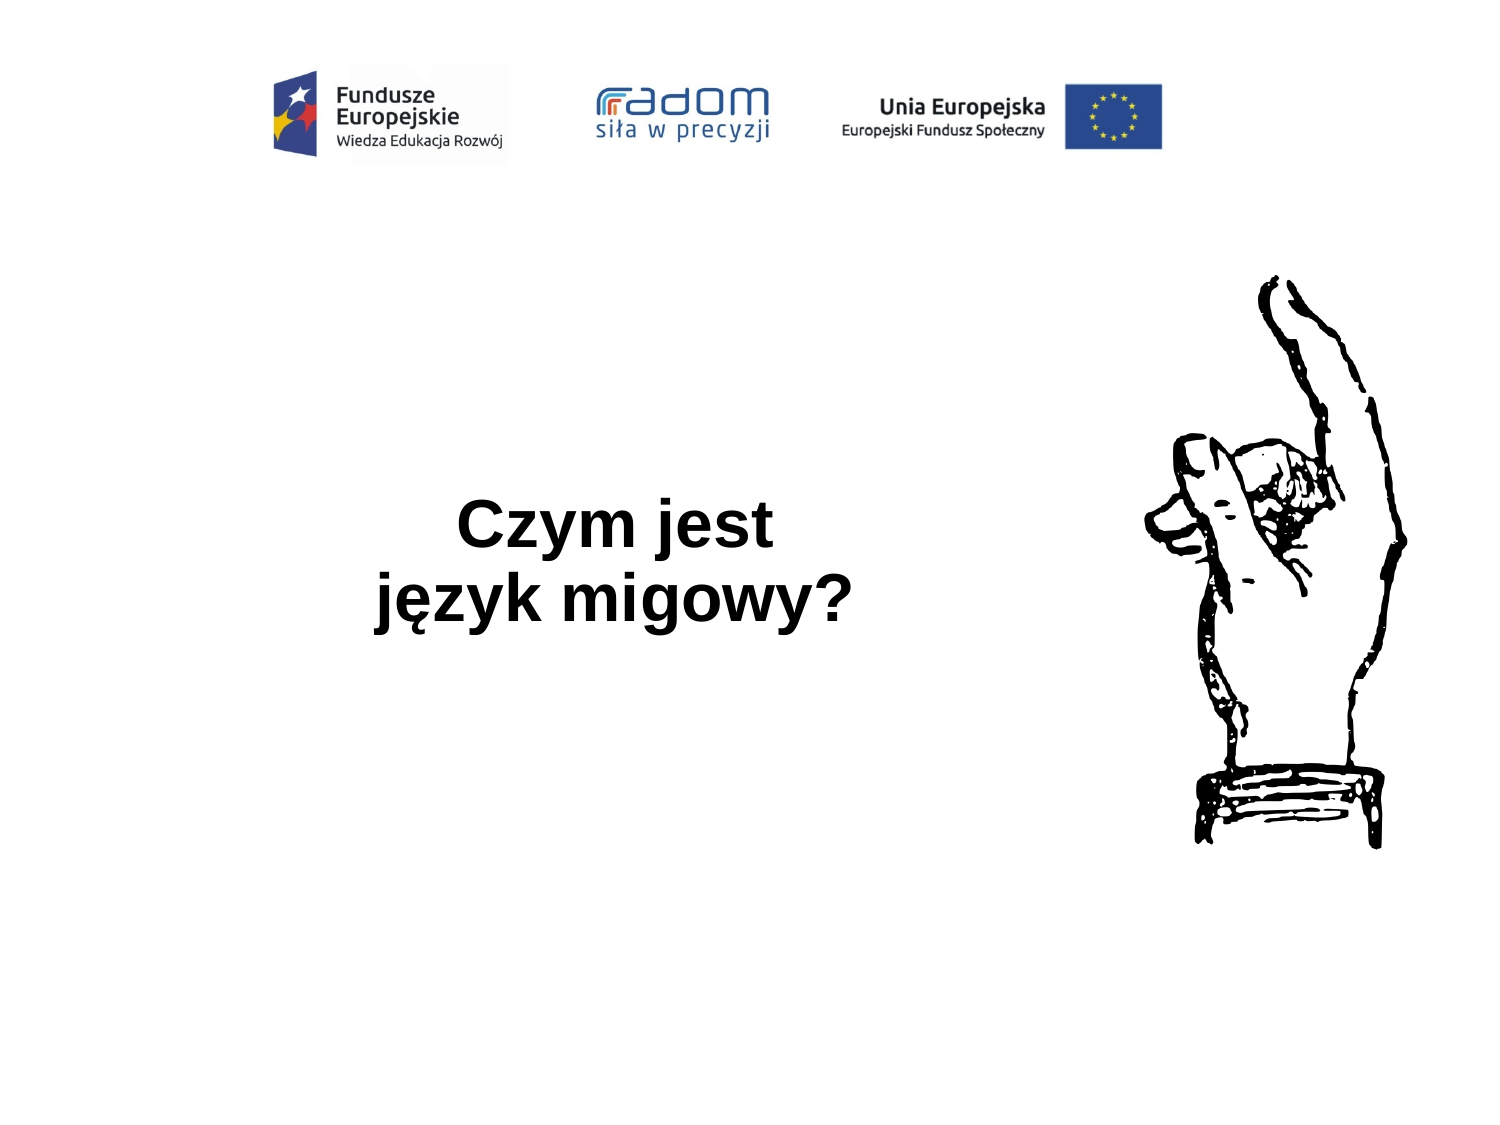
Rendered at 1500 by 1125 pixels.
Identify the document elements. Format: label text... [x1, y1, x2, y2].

picture [1125, 275, 1443, 850]
picture [267, 61, 1183, 171]
title Czym jest język migowy? [105, 481, 1125, 644]
